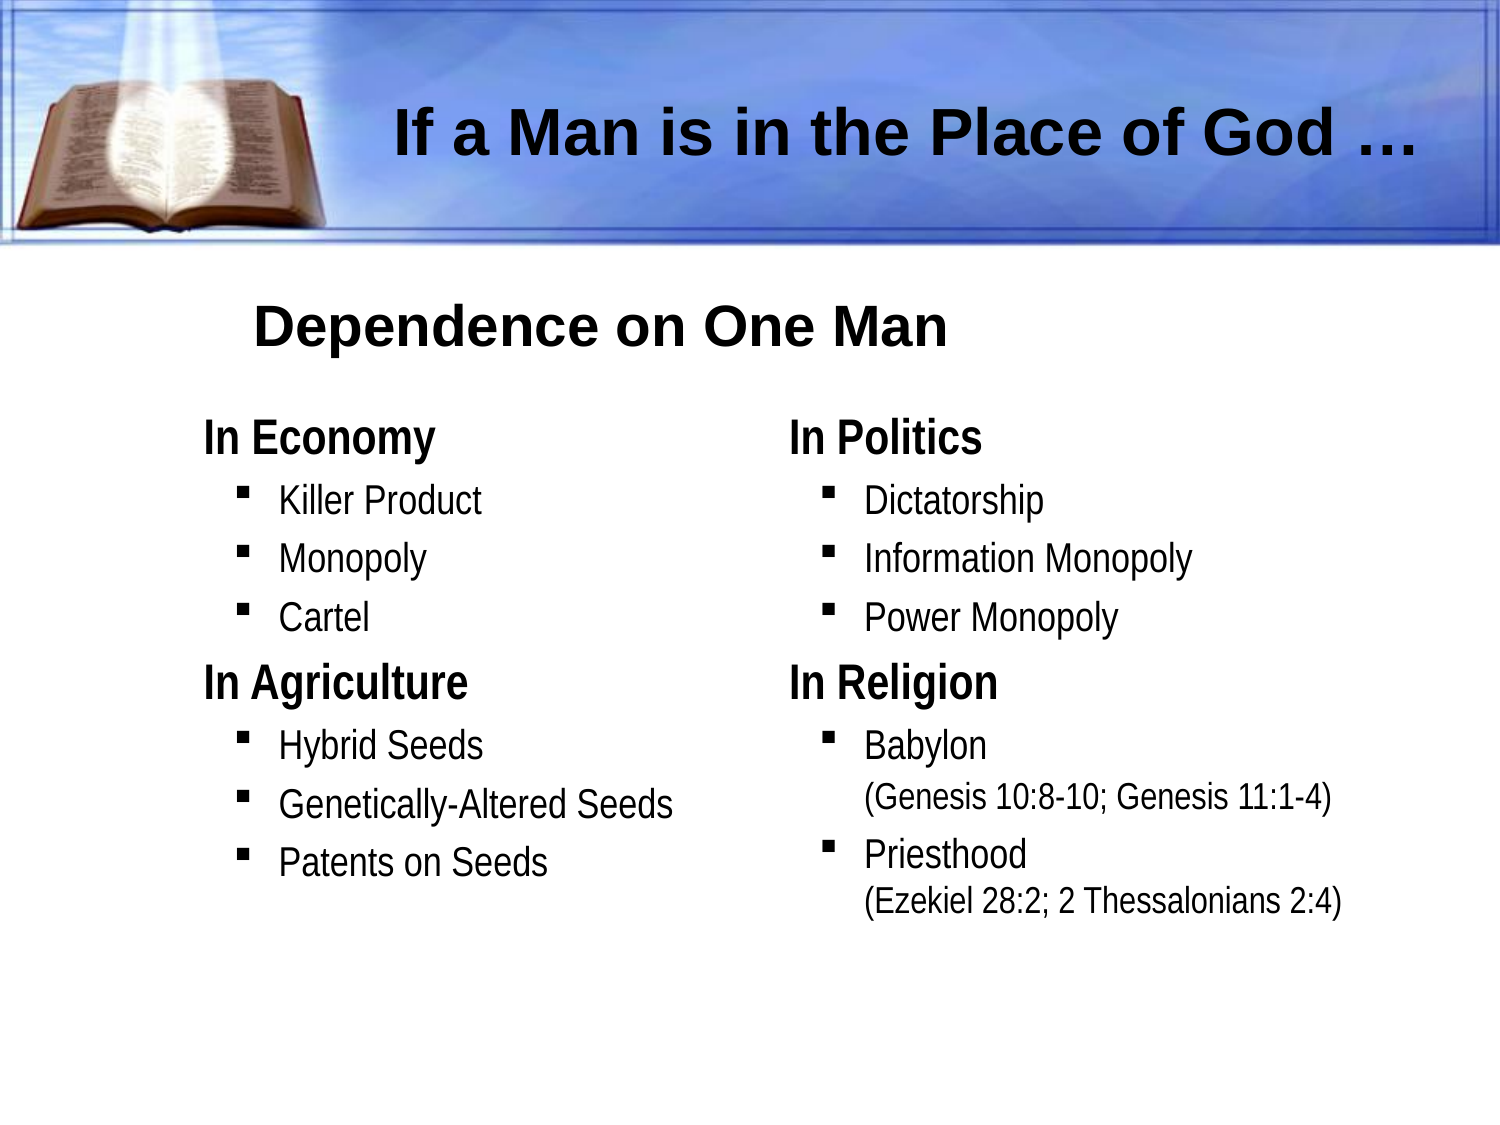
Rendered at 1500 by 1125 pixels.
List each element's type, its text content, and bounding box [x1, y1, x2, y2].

text_box Dependence on One Man [89, 281, 1115, 366]
list In Economy Killer Product Monopoly Cartel In Agriculture Hybrid Seeds Genetically-Altered Seeds Patents on Seeds [188, 396, 739, 929]
list In Politics Dictatorship Information Monopoly Power Monopoly In Religion Babylon (Genesis 10:8-10; Genesis 11:1-4) Priesthood (Ezekiel 28:2; 2 Thessalonians 2:4) [773, 396, 1389, 965]
title If a Man is in the Place of God … [351, 34, 1466, 223]
picture [0, 0, 1500, 1125]
